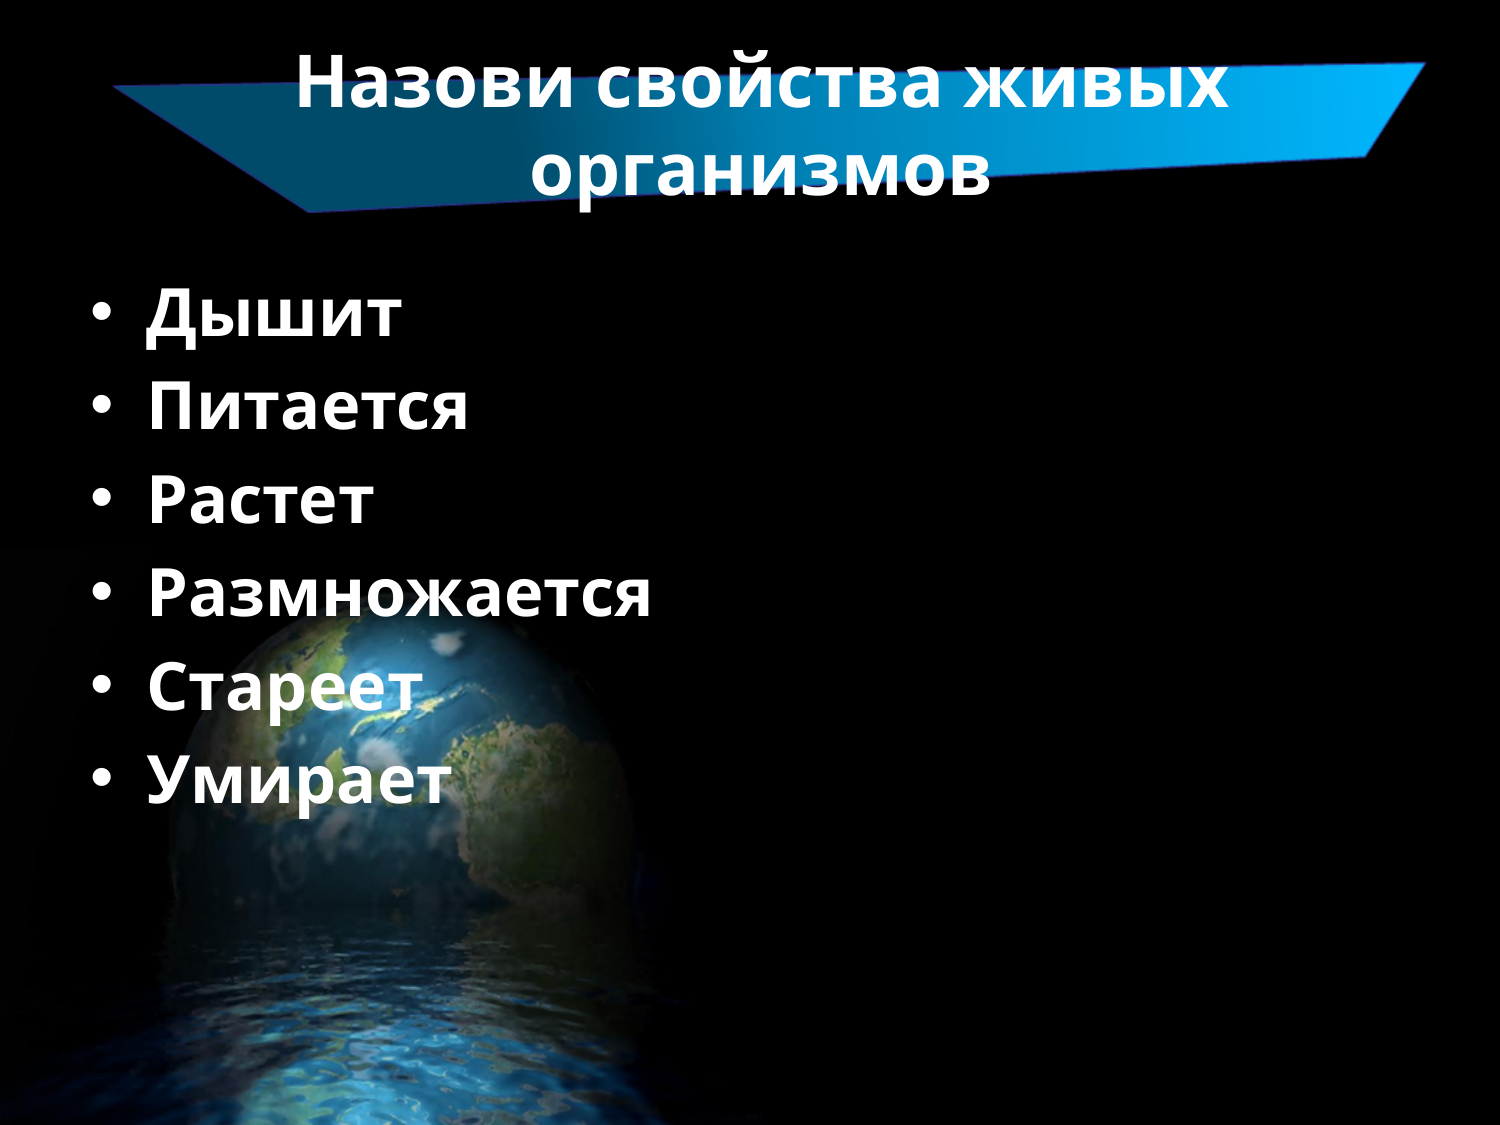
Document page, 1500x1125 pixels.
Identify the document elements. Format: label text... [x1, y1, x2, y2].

list Дышит Питается Растет Размножается Стареет Умирает [74, 262, 1426, 1006]
picture [0, 0, 1500, 1125]
title Назови свойства живых организмов [64, 44, 1460, 200]
